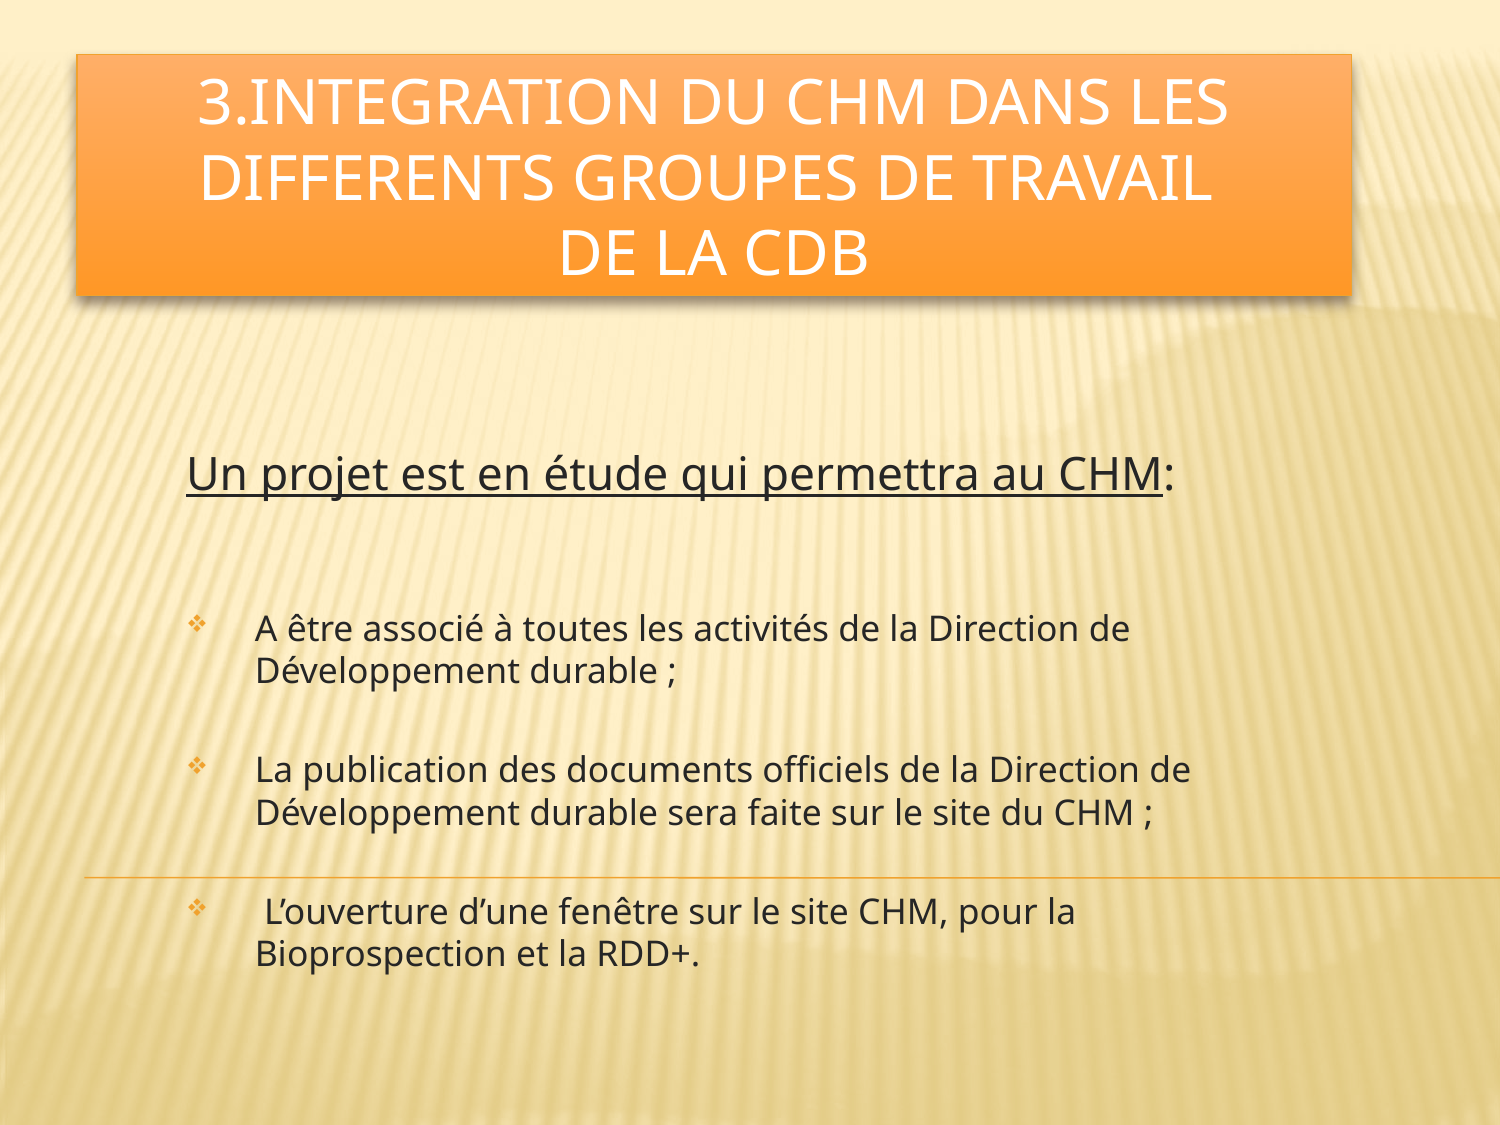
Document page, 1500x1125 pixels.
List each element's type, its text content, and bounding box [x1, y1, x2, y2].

subtitle Un projet est en étude qui permettra au CHM: A être associé à toutes les activités de la Direction de Développement durable ; La publication des documents officiels de la Direction de Développement durable sera faite sur le site du CHM ; L’ouverture d’une fenêtre sur le site CHM, pour la Bioprospection et la RDD+. [171, 385, 1281, 988]
title 3.INTEGRATION DU CHM DANS LEs DIFFERENTS GROUPEs DE TRAVAIL DE LA CDB [76, 54, 1352, 296]
